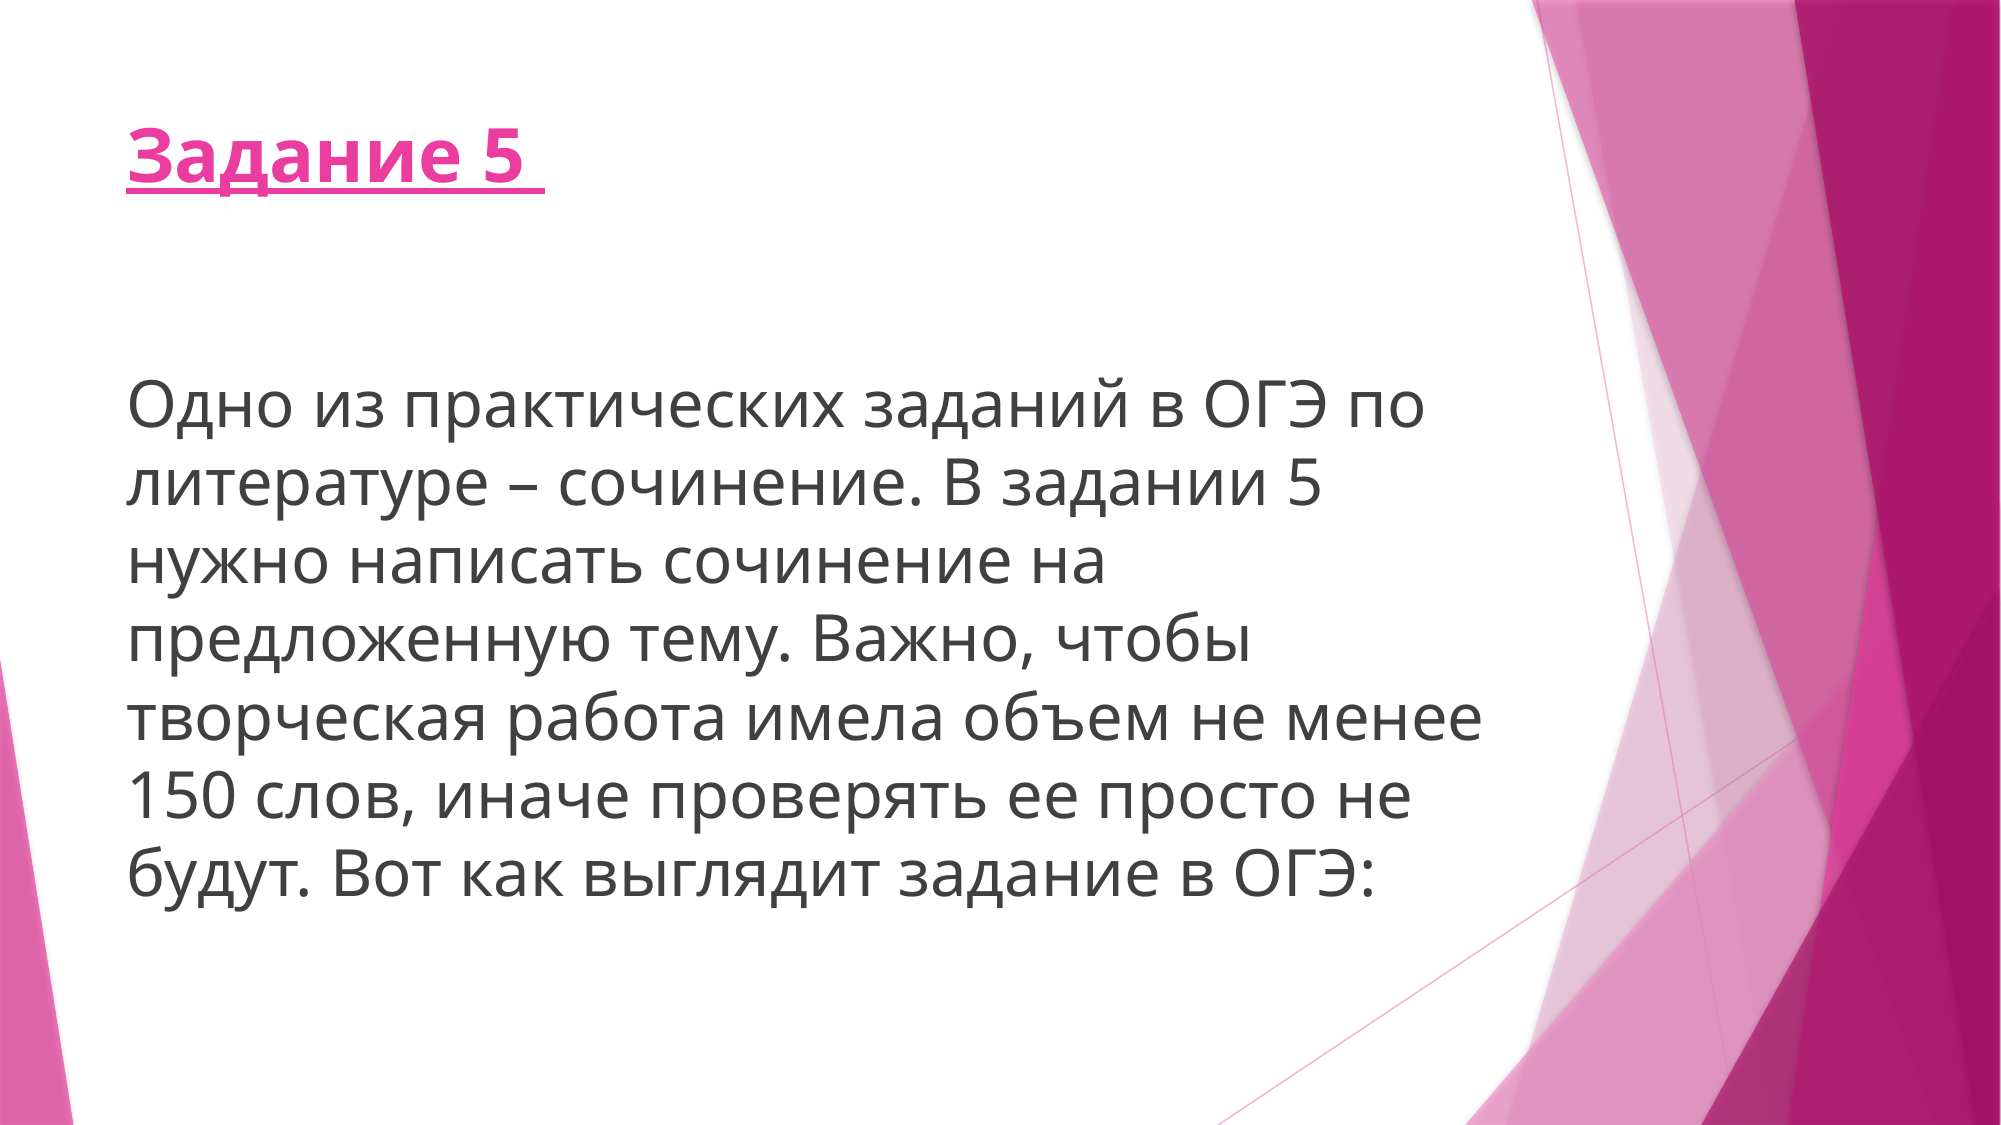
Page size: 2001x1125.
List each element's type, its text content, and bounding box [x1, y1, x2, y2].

title Задание 5 [111, 99, 1522, 317]
list Одно из практических заданий в ОГЭ по литературе – сочинение. В задании 5 нужно написать сочинение на предложенную тему. Важно, чтобы творческая работа имела объем не менее 150 слов, иначе проверять ее просто не будут. Вот как выглядит задание в ОГЭ: [111, 354, 1522, 992]
